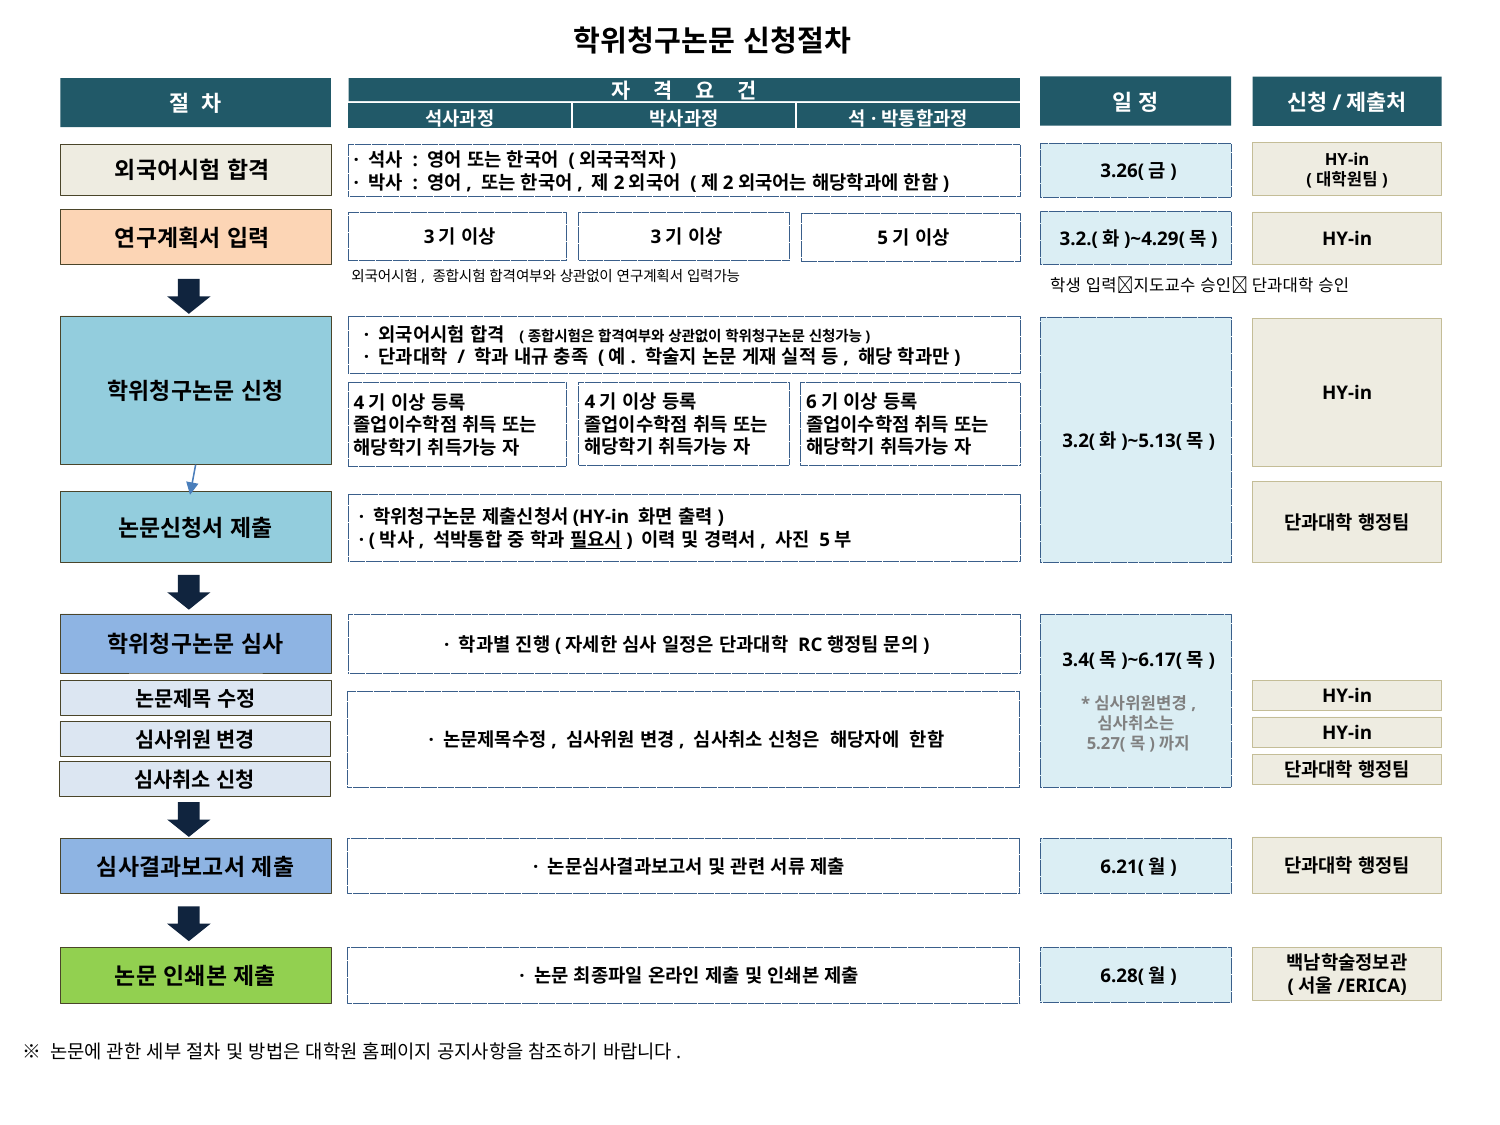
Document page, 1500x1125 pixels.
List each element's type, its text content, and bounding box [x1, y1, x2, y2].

text_box · 석사 : 영어 또는 한국어 (외국국적자) · 박사 : 영어, 또는 한국어, 제2외국어 (제2외국어는 해당학과에 한함) [346, 143, 1022, 198]
table_header 석·박통합과정 [797, 103, 1020, 128]
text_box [189, 464, 196, 495]
text_box 6.28(월) [1038, 945, 1233, 1004]
text_box 연구계획서 입력 [58, 208, 333, 267]
text_box · 외국어시험 합격 (종합시험은 합격여부와 상관없이 학위청구논문 신청가능) · 단과대학 / 학과 내규 충족 (예. 학술지 논문 게재 실적 등, 해당 학과만) [346, 314, 1022, 376]
text_box ※ 논문에 관한 세부 절차 및 방법은 대학원 홈페이지 공지사항을 참조하기 바랍니다. [7, 1032, 697, 1070]
text_box 절 차 [60, 78, 331, 128]
text_box 일 정 [1040, 76, 1232, 126]
text_box · 논문제목수정, 심사위원 변경, 심사취소 신청은 해당자에 한함 [345, 689, 1022, 789]
text_box [165, 276, 213, 316]
text_box HY-in (대학원팀) [1251, 140, 1444, 197]
text_box [165, 572, 213, 612]
text_box 심사취소 신청 [57, 759, 332, 798]
text_box [165, 904, 213, 943]
text_box HY-in [1251, 715, 1444, 749]
text_box 외국어시험 합격 [58, 142, 333, 197]
text_box 외국어시험, 종합시험 합격여부와 상관없이 연구계획서 입력가능 [336, 259, 755, 292]
text_box 심사결과보고서 제출 [58, 836, 333, 895]
text_box 6.21(월) [1038, 836, 1233, 895]
text_box 단과대학 행정팀 [1251, 835, 1444, 895]
text_box 6기 이상 등록 졸업이수학점 취득 또는 해당학기 취득가능 자 [798, 380, 1022, 467]
text_box HY-in [1251, 210, 1444, 267]
text_box 3.2(화)~5.13(목) [1038, 315, 1233, 565]
text_box 4기 이상 등록 졸업이수학점 취득 또는 해당학기 취득가능 자 [577, 380, 791, 467]
text_box 논문신청서 제출 [58, 489, 333, 564]
text_box 백남학술정보관 (서울/ERICA) [1251, 945, 1444, 1002]
text_box 논문 인쇄본 제출 [58, 945, 333, 1005]
text_box 논문제목 수정 [58, 678, 333, 717]
text_box 3.2.(화)~4.29(목) [1038, 209, 1233, 267]
text_box 신청/제출처 [1252, 76, 1442, 126]
text_box 3.26(금) [1038, 142, 1233, 199]
text_box HY-in [1251, 678, 1444, 712]
text_box 단과대학 행정팀 [1251, 479, 1444, 564]
text_box 자 격 요 건 [348, 78, 1020, 102]
text_box 3기 이상 [346, 210, 568, 259]
text_box 단과대학 행정팀 [1251, 752, 1444, 786]
text_box HY-in [1251, 317, 1444, 468]
text_box · 논문 최종파일 온라인 제출 및 인쇄본 제출 [345, 945, 1022, 1005]
text_box 심사위원 변경 [58, 719, 333, 758]
text_box 학위청구논문 신청 [58, 314, 333, 467]
text_box 3.4(목)~6.17(목) *심사위원변경, 심사취소는 5.27(목)까지 [1038, 612, 1233, 789]
table_header 석사과정 [348, 103, 571, 128]
text_box 학생 입력지도교수 승인 단과대학 승인 [1035, 267, 1365, 302]
text_box · 학위청구논문 제출신청서(HY-in 화면 출력) · (박사, 석박통합 중 학과 필요시) 이력 및 경력서, 사진 5부 [346, 492, 1022, 563]
text_box 학위청구논문 신청절차 [558, 14, 867, 65]
text_box · 학과별 진행(자세한 심사 일정은 단과대학 RC행정팀 문의) [346, 612, 1022, 675]
text_box 3기 이상 [577, 210, 791, 262]
text_box 4기 이상 등록 졸업이수학점 취득 또는 해당학기 취득가능 자 [346, 380, 568, 468]
text_box 5기 이상 [799, 211, 1022, 263]
text_box 학위청구논문 심사 [58, 612, 333, 675]
table_header 박사과정 [573, 103, 795, 128]
text_box · 논문심사결과보고서 및 관련 서류 제출 [345, 836, 1022, 895]
text_box [165, 799, 213, 839]
